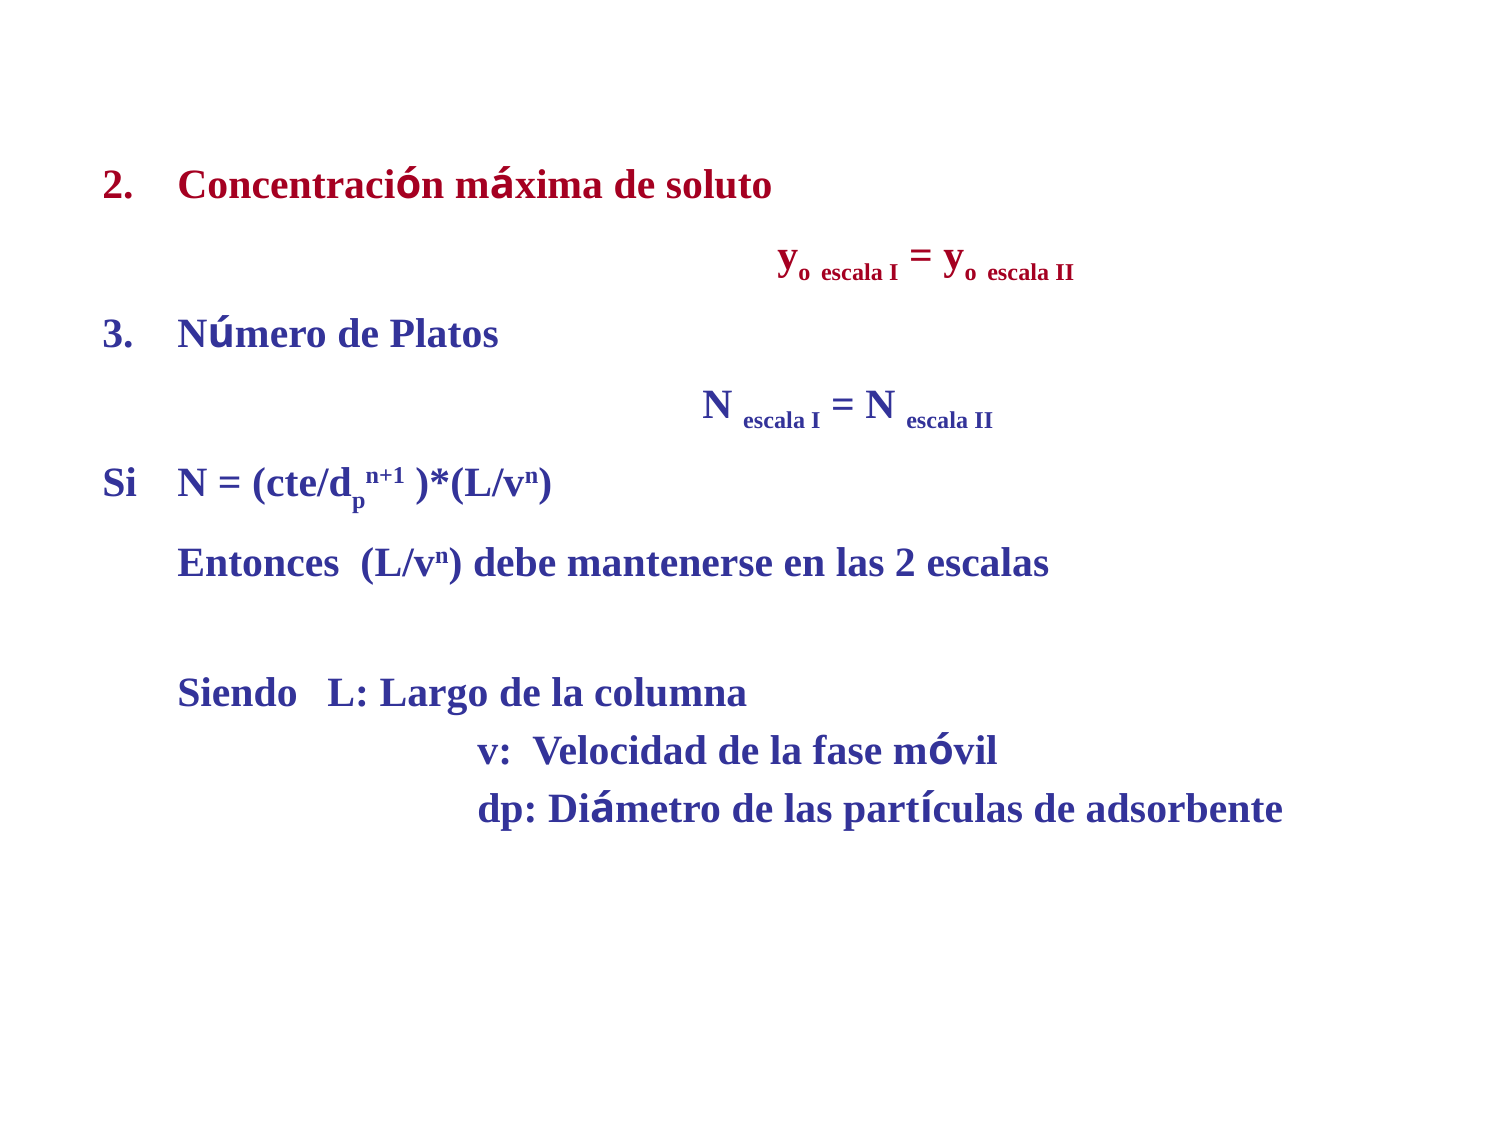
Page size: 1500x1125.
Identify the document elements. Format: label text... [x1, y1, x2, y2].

text_box Concentración máxima de soluto yo escala I = yo escala II Número de Platos N escala I = N escala II Si N = (cte/dpn+1 )*(L/vn) Entonces (L/vn) debe mantenerse en las 2 escalas Siendo L: Largo de la columna v: Velocidad de la fase móvil dp: Diámetro de las partículas de adsorbente [87, 149, 1413, 909]
